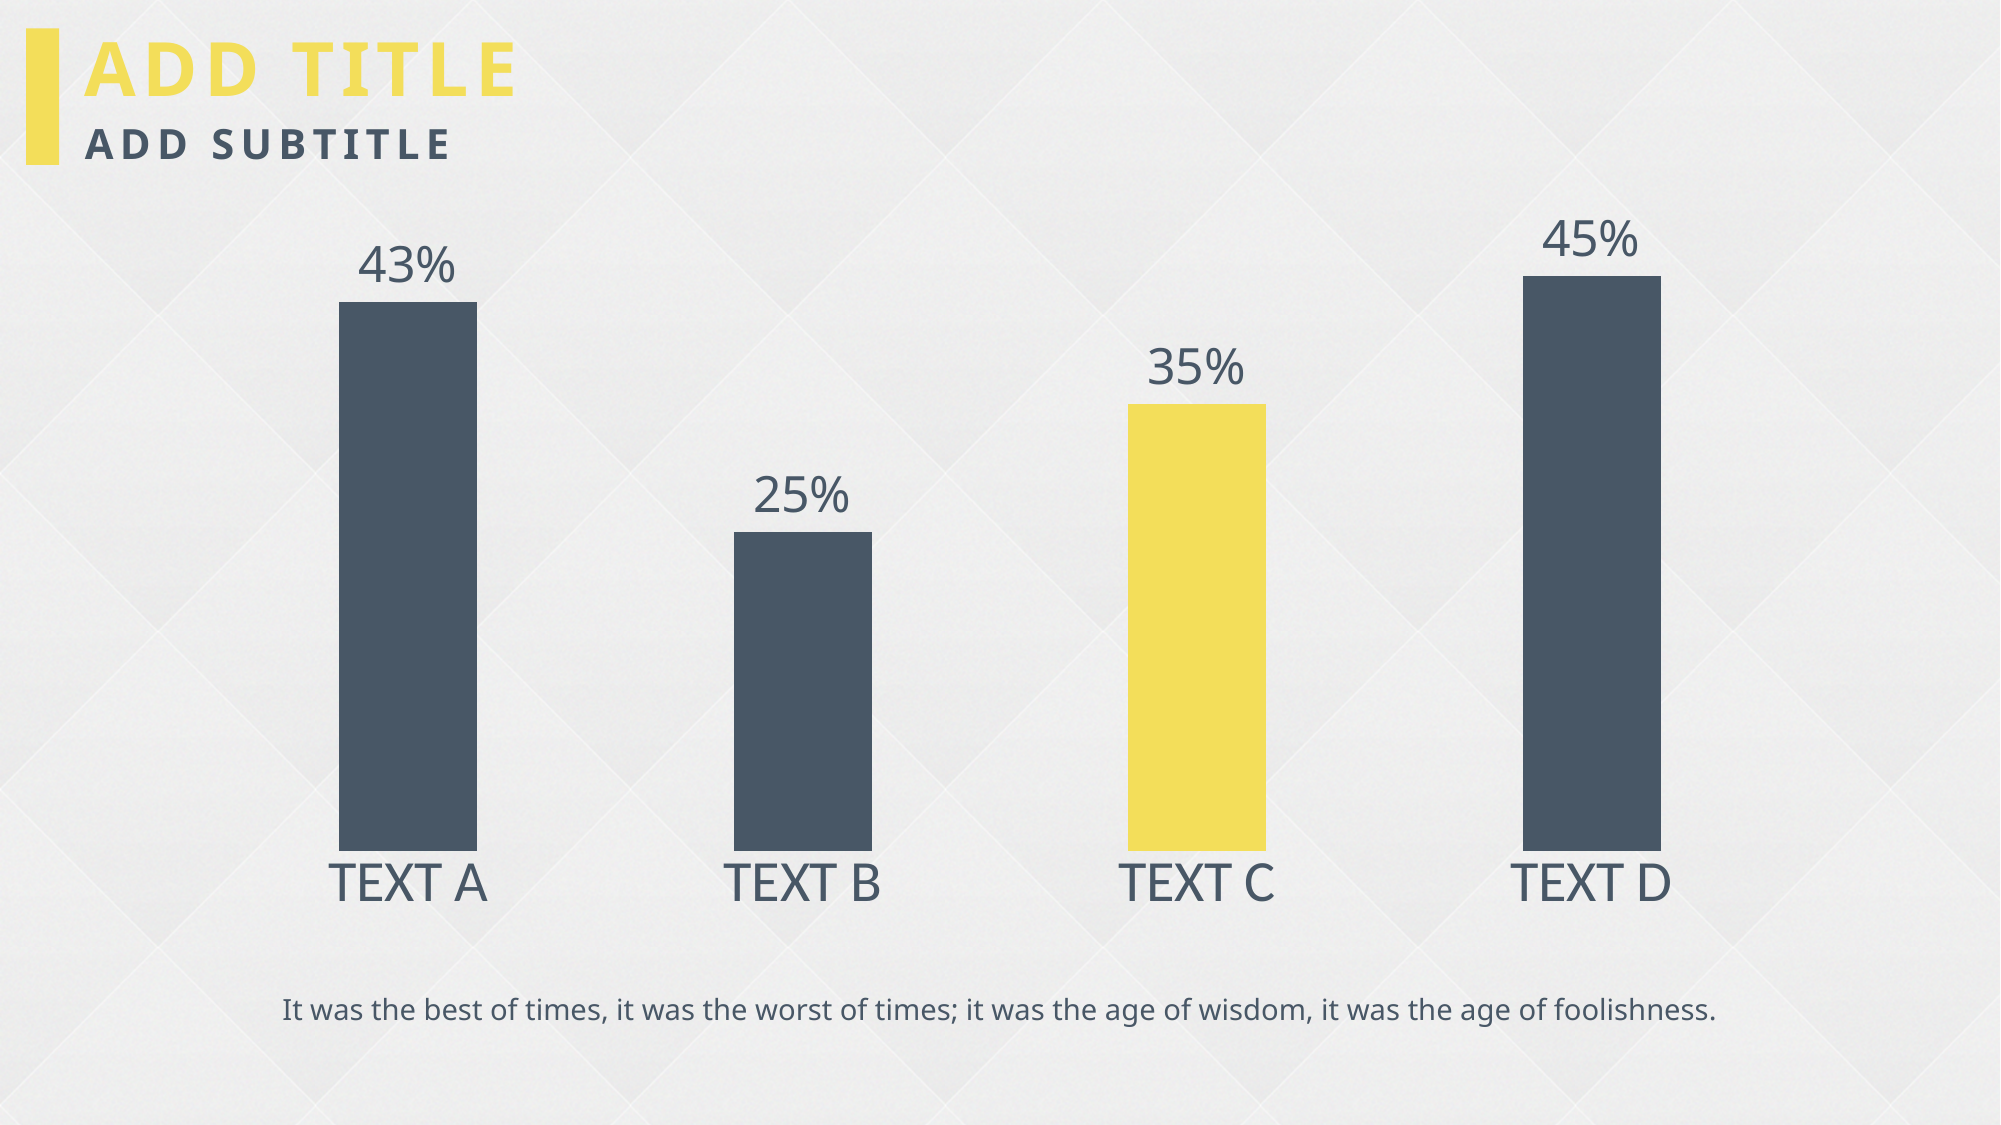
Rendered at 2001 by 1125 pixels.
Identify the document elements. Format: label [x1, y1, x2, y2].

picture [0, 0, 2001, 1125]
text_box [26, 14, 592, 177]
text_box [162, 197, 1838, 1035]
